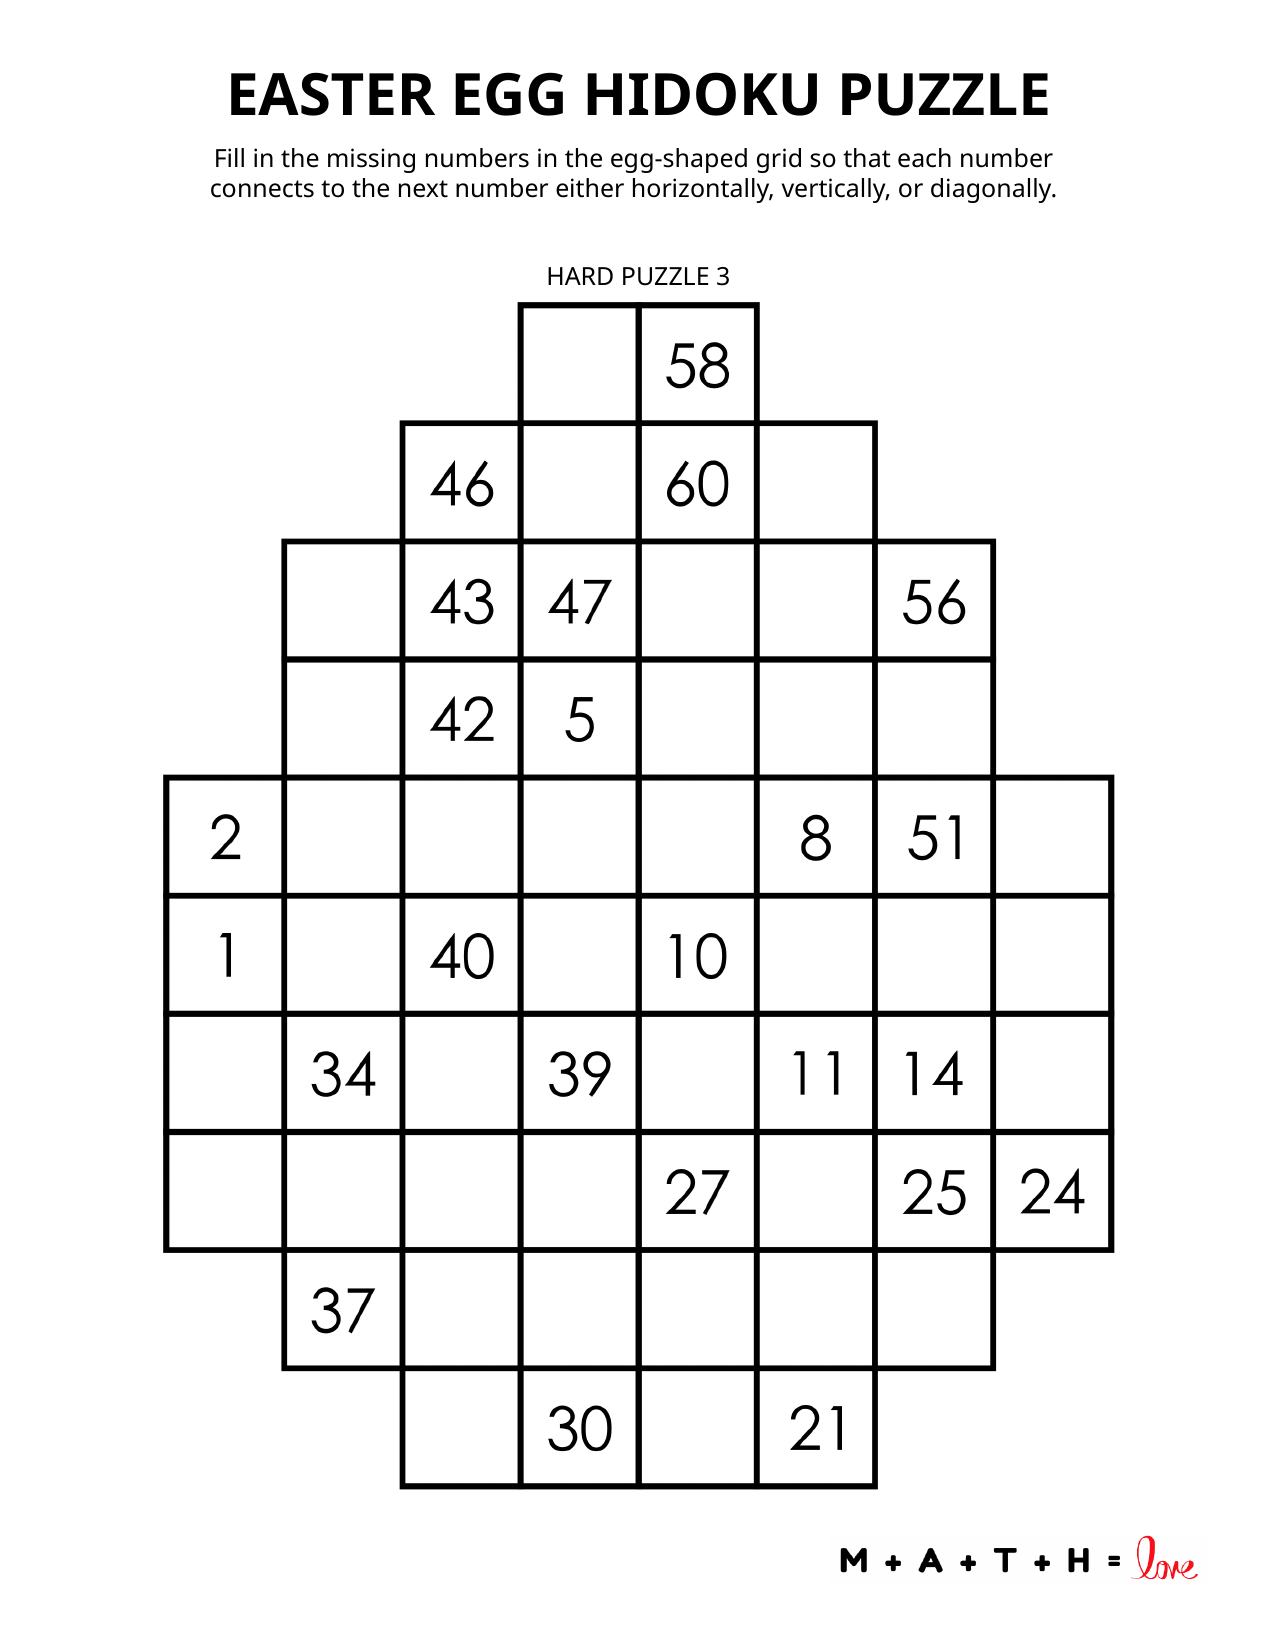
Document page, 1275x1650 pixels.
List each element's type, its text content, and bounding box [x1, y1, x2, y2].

text_box HARD PUZZLE 3 [160, 260, 1117, 299]
picture [159, 299, 1117, 1493]
text_box EASTER EGG HIDOKU PUZZLE [66, 50, 1211, 135]
picture [826, 1532, 1207, 1584]
text_box Fill in the missing numbers in the egg-shaped grid so that each number connects to the next number either horizontally, vertically, or diagonally. [0, 135, 1275, 210]
